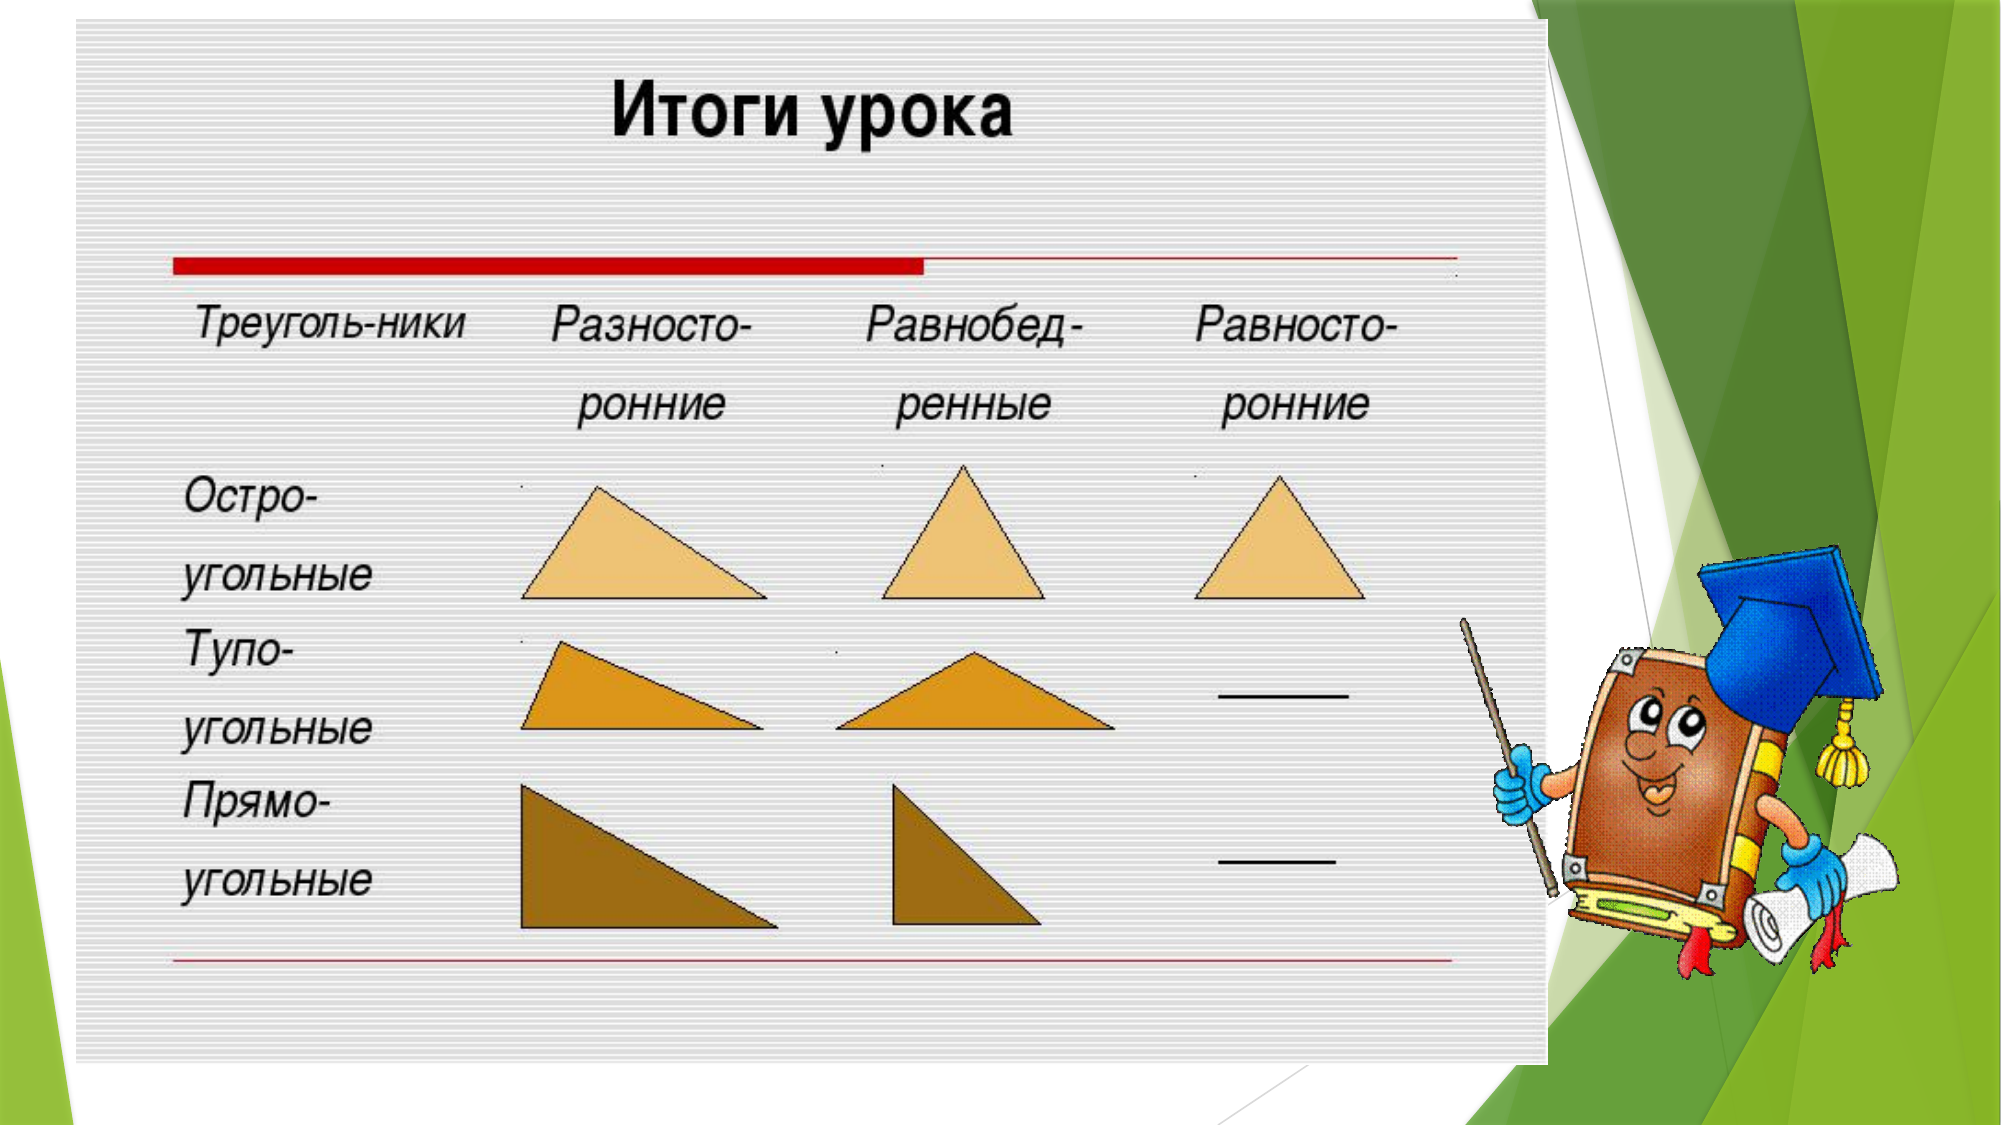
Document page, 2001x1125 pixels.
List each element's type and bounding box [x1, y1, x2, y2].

picture [75, 18, 1910, 1065]
